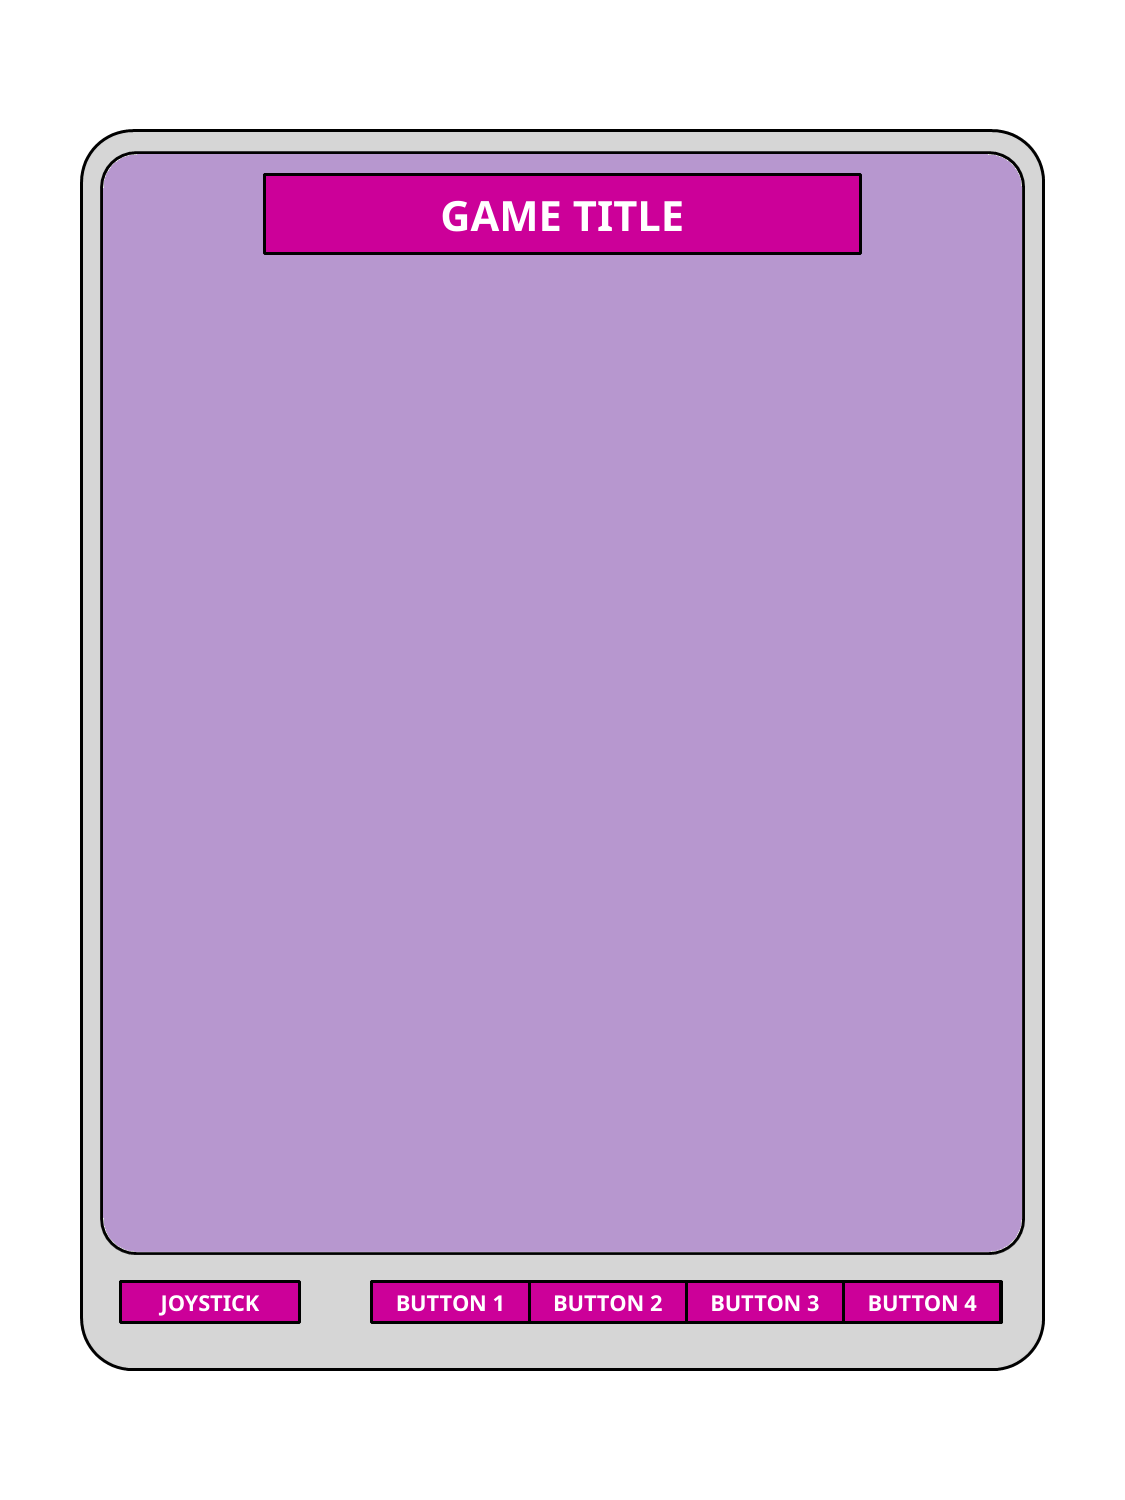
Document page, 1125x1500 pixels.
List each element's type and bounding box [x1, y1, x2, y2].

text_box [80, 129, 1045, 1371]
